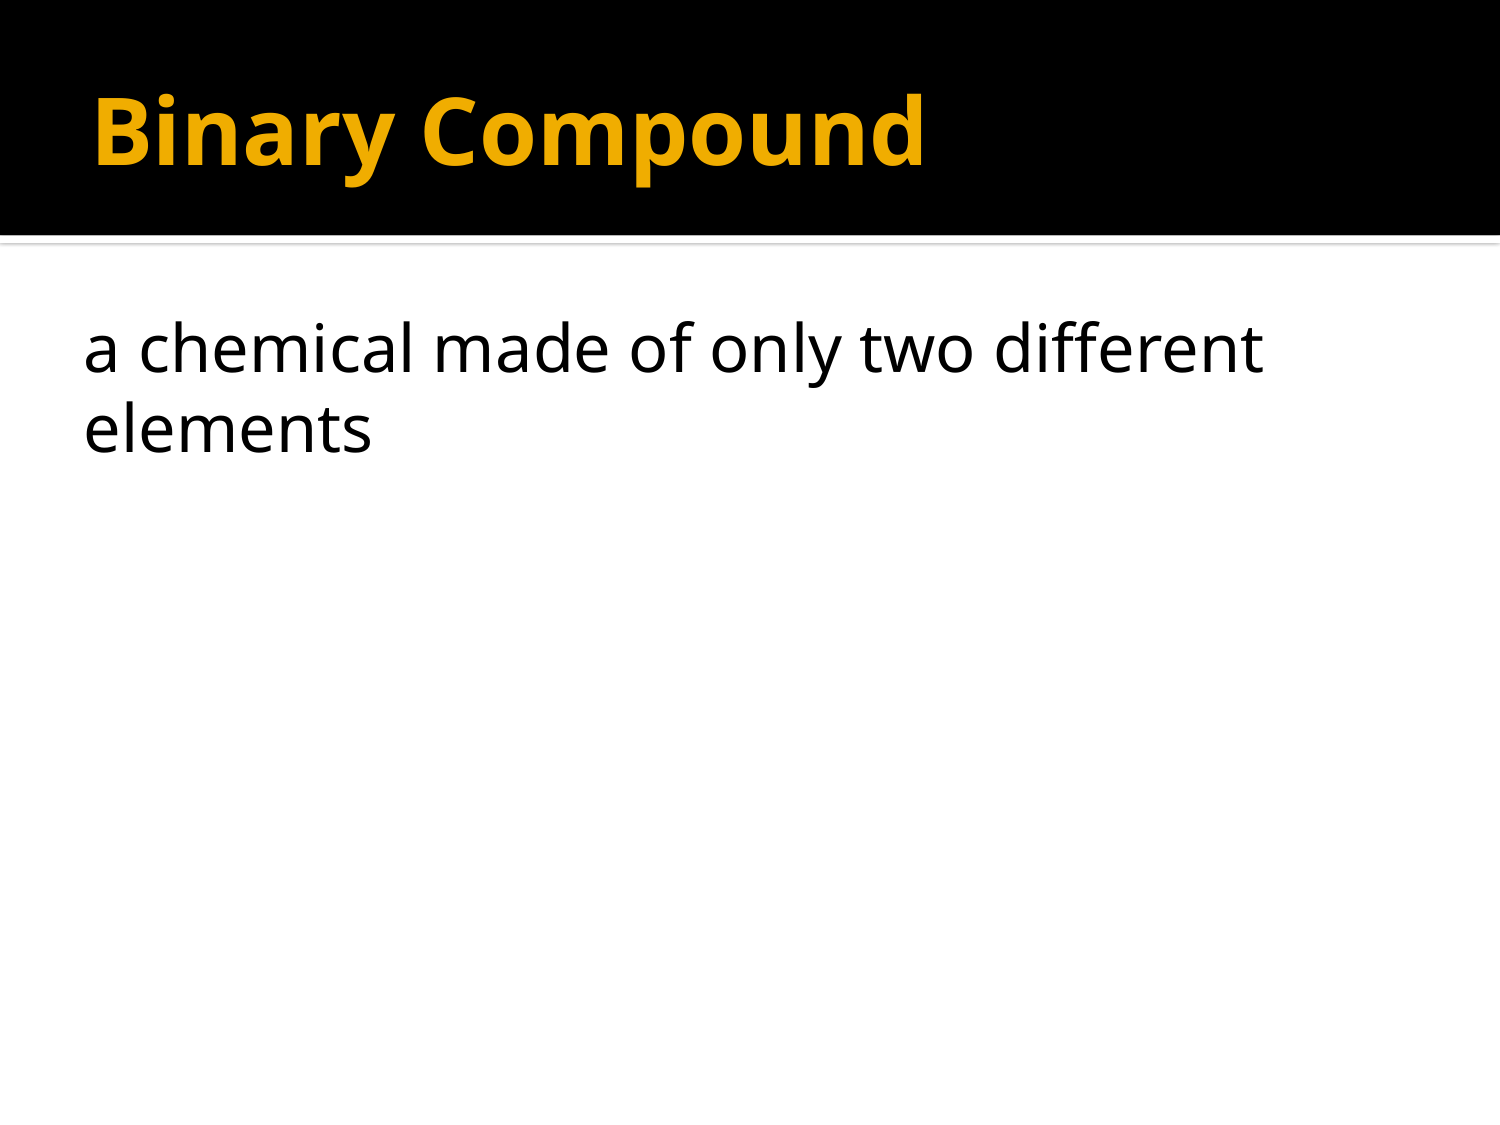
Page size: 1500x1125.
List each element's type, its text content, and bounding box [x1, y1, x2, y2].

title Binary Compound [75, 25, 1425, 231]
list a chemical made of only two different elements [75, 291, 1425, 1050]
